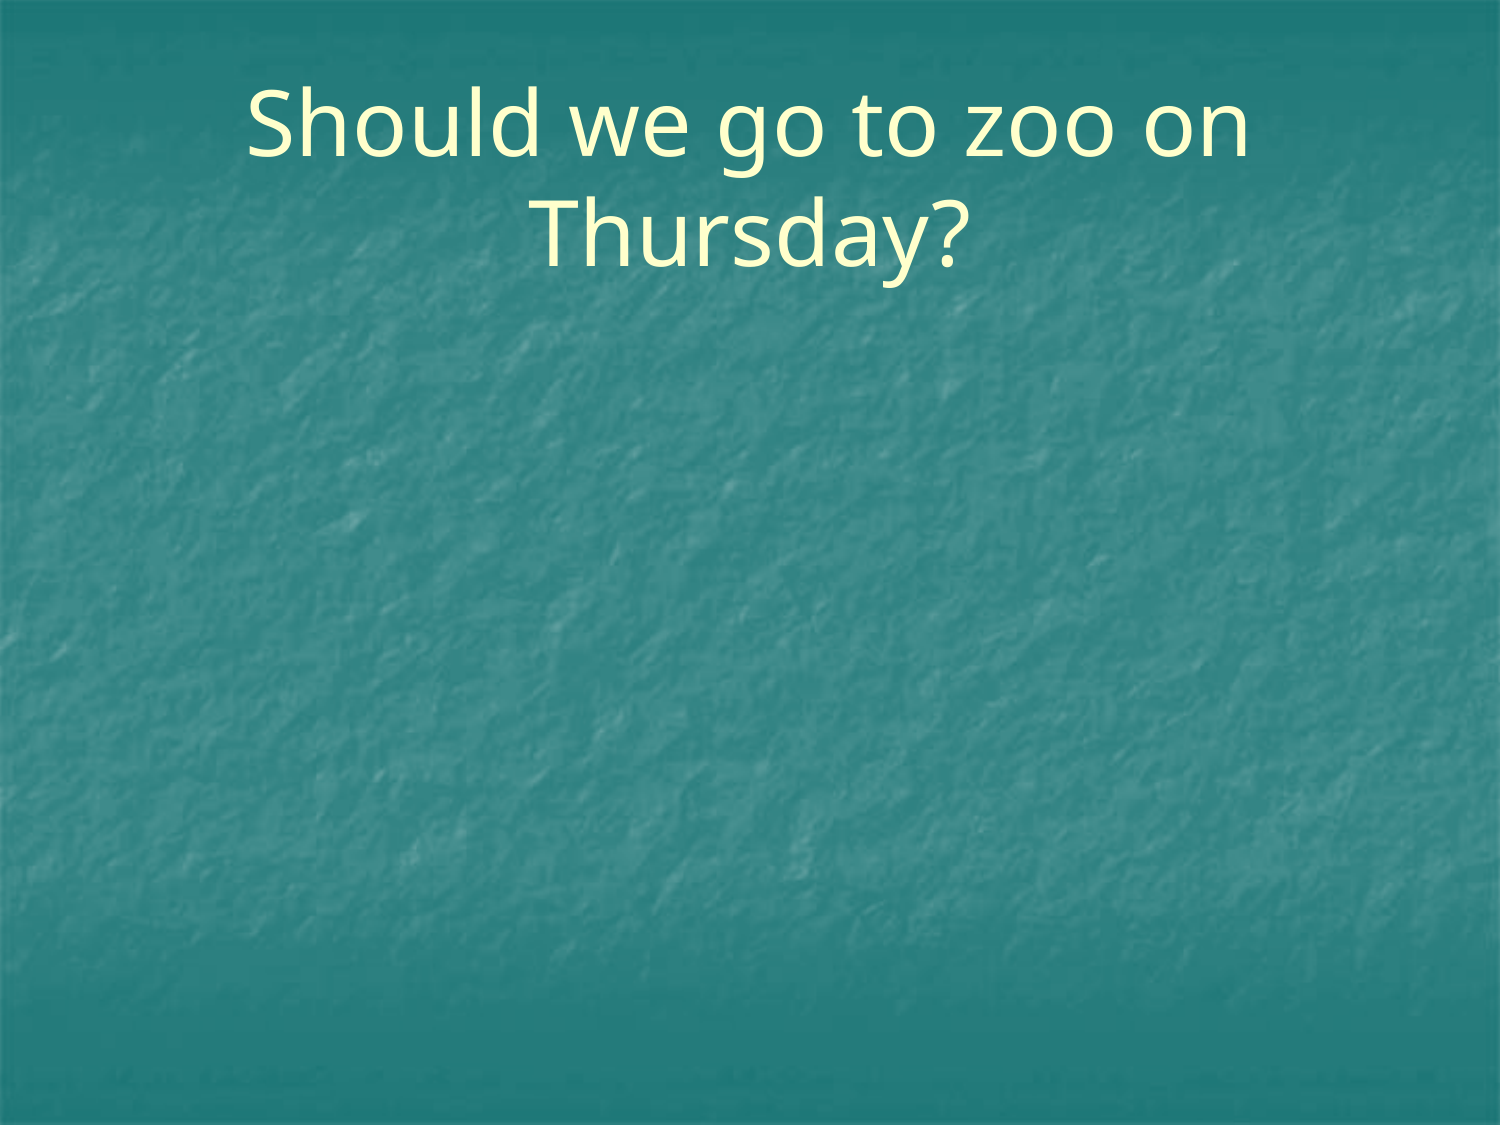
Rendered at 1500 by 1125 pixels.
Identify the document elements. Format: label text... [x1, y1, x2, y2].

title Should we go to zoo on Thursday? [74, 62, 1426, 288]
